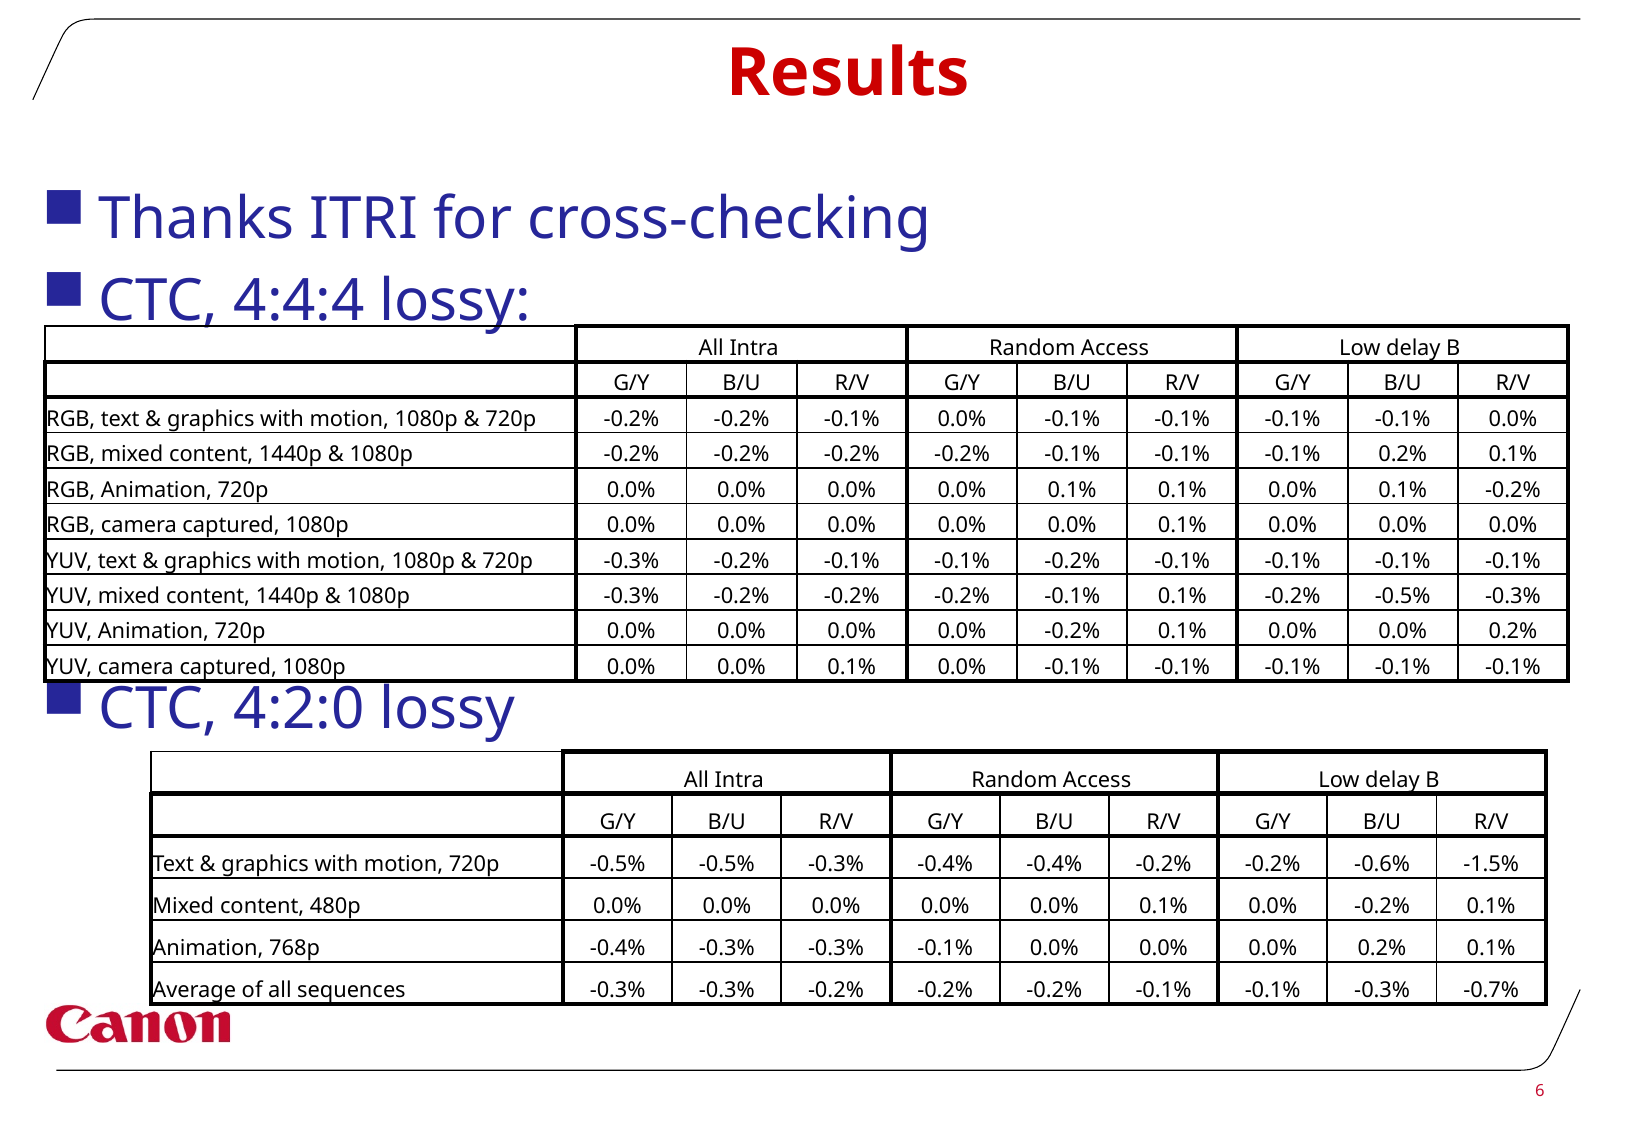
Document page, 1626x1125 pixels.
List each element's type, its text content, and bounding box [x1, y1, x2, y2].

table_cell -0.1% [1018, 646, 1126, 679]
table_cell Average of all sequences [153, 963, 561, 1002]
table_cell 0.1% [1437, 879, 1544, 919]
table_cell B/U [687, 364, 796, 395]
table_cell RGB, text & graphics with motion, 1080p & 720p [47, 399, 574, 432]
table_cell -0.4% [565, 921, 671, 961]
table_cell 0.0% [1001, 879, 1108, 919]
table_cell -0.3% [673, 963, 780, 1002]
table_cell -0.1% [1128, 433, 1235, 467]
table_cell -0.1% [1128, 540, 1235, 573]
table_cell -0.2% [1001, 963, 1108, 1002]
table_cell -0.3% [782, 921, 889, 961]
table_header Low delay B [1220, 754, 1544, 791]
table_cell 0.2% [1459, 611, 1566, 644]
table_cell 0.1% [1459, 433, 1566, 467]
table_header Low delay B [1239, 328, 1566, 360]
table_cell R/V [1110, 796, 1216, 834]
table_cell 0.1% [1437, 921, 1544, 961]
table_cell -1.5% [1437, 838, 1544, 877]
table_cell -0.3% [782, 838, 889, 877]
table_cell 0.0% [1349, 504, 1457, 538]
table_header Random Access [909, 328, 1235, 360]
table_cell G/Y [578, 364, 686, 395]
table_cell 0.0% [578, 504, 686, 538]
table_cell -0.4% [1001, 838, 1108, 877]
table_cell 0.0% [565, 879, 671, 919]
table_cell 0.1% [1128, 575, 1235, 609]
table_cell -0.1% [1239, 540, 1347, 573]
table_cell -0.3% [565, 963, 671, 1002]
table_cell 0.0% [1239, 504, 1347, 538]
table_cell -0.2% [578, 433, 686, 467]
table_cell -0.4% [893, 838, 999, 877]
table_cell 0.0% [909, 504, 1016, 538]
table_cell -0.2% [782, 963, 889, 1002]
table_cell YUV, camera captured, 1080p [47, 646, 574, 679]
table_cell 0.0% [1110, 921, 1216, 961]
table_cell -0.1% [1349, 540, 1457, 573]
table_cell 0.0% [798, 469, 905, 503]
table_cell 0.2% [1349, 433, 1457, 467]
table_cell -0.1% [1239, 433, 1347, 467]
table_cell 0.0% [909, 469, 1016, 503]
table_header [46, 327, 574, 360]
table_cell 0.0% [1349, 611, 1457, 644]
table_cell -0.2% [687, 399, 796, 432]
table_cell 0.0% [909, 646, 1016, 679]
table_cell -0.2% [687, 433, 796, 467]
table_cell -0.5% [673, 838, 780, 877]
table_cell B/U [1001, 796, 1108, 834]
table_cell -0.5% [565, 838, 671, 877]
table_cell -0.2% [1328, 879, 1436, 919]
table_cell G/Y [909, 364, 1016, 395]
table_cell -0.3% [578, 540, 686, 573]
table_cell -0.1% [1459, 540, 1566, 573]
table_cell R/V [1437, 796, 1544, 834]
table_cell -0.2% [798, 575, 905, 609]
table_cell -0.2% [798, 433, 905, 467]
table_cell 0.0% [578, 469, 686, 503]
table_cell 0.0% [893, 879, 999, 919]
table_cell -0.1% [1110, 963, 1216, 1002]
table_cell G/Y [565, 796, 671, 834]
table_cell -0.1% [1459, 646, 1566, 679]
table_cell -0.1% [1239, 399, 1347, 432]
table_cell -0.2% [893, 963, 999, 1002]
picture [44, 1004, 232, 1043]
table_cell 0.0% [673, 879, 780, 919]
table_cell YUV, text & graphics with motion, 1080p & 720p [47, 540, 574, 573]
table_cell 0.0% [782, 879, 889, 919]
table_cell -0.1% [1220, 963, 1326, 1002]
table_cell 0.0% [687, 611, 796, 644]
table_cell G/Y [893, 796, 999, 834]
table_cell -0.1% [1128, 646, 1235, 679]
table_cell -0.1% [798, 540, 905, 573]
table_cell -0.6% [1328, 838, 1436, 877]
table_cell 0.0% [1459, 399, 1566, 432]
table_cell R/V [1128, 364, 1235, 395]
table_cell 0.0% [687, 646, 796, 679]
table_header All Intra [565, 754, 889, 791]
table_cell R/V [1459, 364, 1566, 395]
table_cell B/U [673, 796, 780, 834]
table_header [152, 752, 561, 791]
table_cell -0.2% [1239, 575, 1347, 609]
table_cell 0.1% [1128, 611, 1235, 644]
table_cell 0.2% [1328, 921, 1436, 961]
table_cell Animation, 768p [153, 921, 561, 961]
table_cell G/Y [1220, 796, 1326, 834]
table_cell RGB, mixed content, 1440p & 1080p [47, 433, 574, 467]
table_cell 0.0% [578, 611, 686, 644]
table_cell -0.1% [1349, 646, 1457, 679]
table_cell R/V [798, 364, 905, 395]
table_cell [47, 364, 574, 395]
table_cell [153, 796, 561, 834]
table_cell YUV, Animation, 720p [47, 611, 574, 644]
table_cell -0.1% [893, 921, 999, 961]
table_cell 0.0% [1018, 504, 1126, 538]
table_cell -0.2% [578, 399, 686, 432]
table_header All Intra [578, 328, 905, 360]
slide_number 6 [1414, 1063, 1545, 1103]
table_cell 0.0% [909, 399, 1016, 432]
table_cell -0.1% [1018, 433, 1126, 467]
table_cell 0.0% [1239, 469, 1347, 503]
table_cell -0.5% [1349, 575, 1457, 609]
table_cell -0.1% [909, 540, 1016, 573]
table_cell 0.1% [1128, 469, 1235, 503]
table_cell -0.3% [578, 575, 686, 609]
table_cell -0.3% [1328, 963, 1436, 1002]
table_cell -0.1% [1128, 399, 1235, 432]
table_cell -0.2% [1459, 469, 1566, 503]
table_cell -0.1% [798, 399, 905, 432]
table_cell -0.1% [1239, 646, 1347, 679]
table_cell -0.2% [1110, 838, 1216, 877]
table_cell YUV, mixed content, 1440p & 1080p [47, 575, 574, 609]
list Thanks ITRI for cross-checking CTC, 4:4:4 lossy: CTC, 4:2:0 lossy [27, 172, 1585, 1004]
table_header Random Access [893, 754, 1216, 791]
table_cell 0.0% [1459, 504, 1566, 538]
table_cell -0.3% [1459, 575, 1566, 609]
table_cell -0.2% [1018, 611, 1126, 644]
table_cell RGB, Animation, 720p [47, 469, 574, 503]
table_cell G/Y [1239, 364, 1347, 395]
table_cell -0.7% [1437, 963, 1544, 1002]
table_cell 0.0% [798, 504, 905, 538]
table_cell -0.1% [1349, 399, 1457, 432]
table_cell 0.0% [1220, 879, 1326, 919]
table_cell RGB, camera captured, 1080p [47, 504, 574, 538]
table_cell 0.0% [687, 504, 796, 538]
table_cell -0.2% [687, 575, 796, 609]
table_cell 0.1% [1349, 469, 1457, 503]
table_cell Mixed content, 480p [153, 879, 561, 919]
table_cell 0.0% [909, 611, 1016, 644]
title Results [151, 19, 1546, 119]
table_cell 0.0% [1001, 921, 1108, 961]
table_cell 0.0% [687, 469, 796, 503]
table_cell Text & graphics with motion, 720p [153, 838, 561, 877]
table_cell 0.0% [1220, 921, 1326, 961]
table_cell 0.1% [798, 646, 905, 679]
table_cell B/U [1018, 364, 1126, 395]
table_cell -0.2% [1018, 540, 1126, 573]
table_cell 0.1% [1110, 879, 1216, 919]
table_cell 0.0% [798, 611, 905, 644]
table_cell R/V [782, 796, 889, 834]
table_cell B/U [1349, 364, 1457, 395]
table_cell -0.2% [687, 540, 796, 573]
table_cell -0.3% [673, 921, 780, 961]
table_cell -0.1% [1018, 575, 1126, 609]
table_cell -0.2% [909, 433, 1016, 467]
table_cell 0.1% [1128, 504, 1235, 538]
table_cell 0.0% [578, 646, 686, 679]
table_cell 0.1% [1018, 469, 1126, 503]
table_cell -0.1% [1018, 399, 1126, 432]
table_cell -0.2% [909, 575, 1016, 609]
table_cell 0.0% [1239, 611, 1347, 644]
table_cell B/U [1328, 796, 1436, 834]
table_cell -0.2% [1220, 838, 1326, 877]
